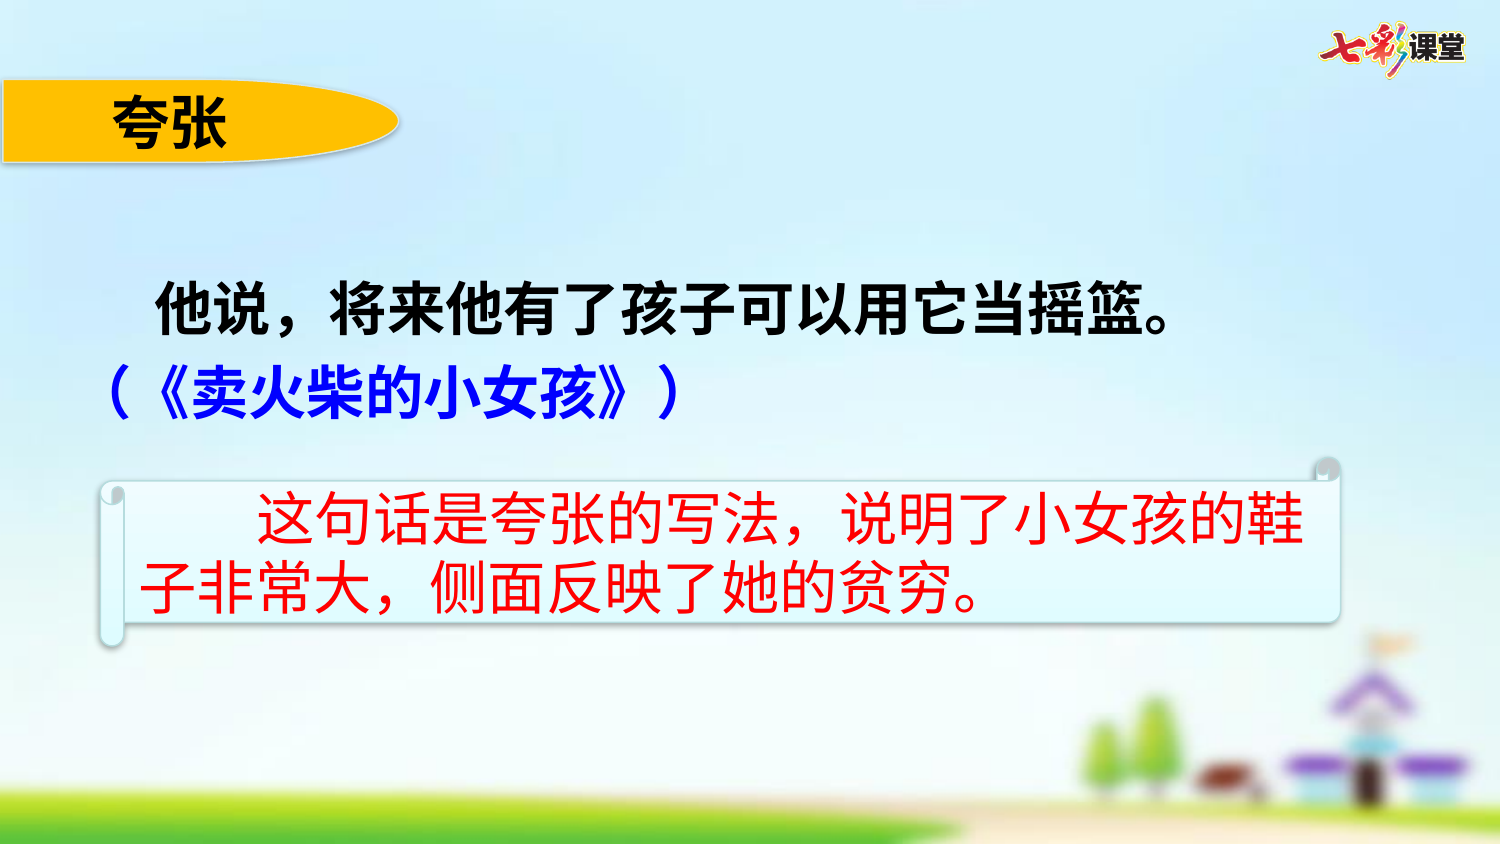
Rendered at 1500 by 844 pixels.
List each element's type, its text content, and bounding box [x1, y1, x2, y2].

text_box 他说，将来他有了孩子可以用它当摇篮。 （《卖火柴的小女孩》） [59, 250, 1353, 434]
picture [0, 0, 1500, 844]
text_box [0, 79, 399, 164]
text_box 这句话是夸张的写法，说明了小女孩的鞋子非常大，侧面反映了她的贫穷。 [99, 456, 1342, 647]
